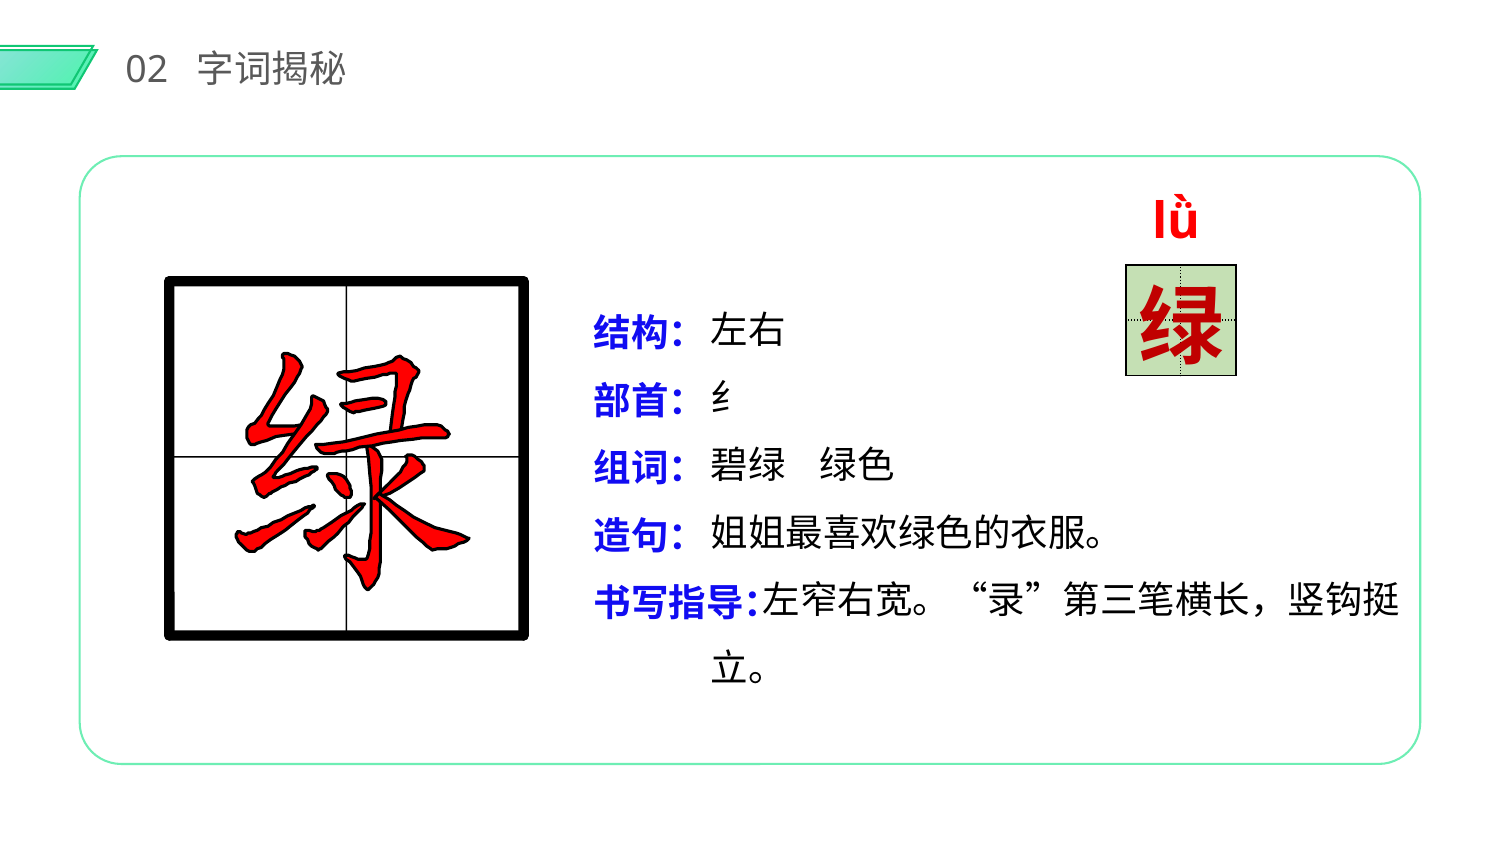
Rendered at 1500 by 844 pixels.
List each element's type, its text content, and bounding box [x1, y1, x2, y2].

text_box 左右 纟 碧绿 绿色 姐姐最喜欢绿色的衣服。 左窄右宽。“录”第三笔横长，竖钩挺立。 [699, 278, 1427, 695]
text_box 绿 [1127, 266, 1236, 380]
text_box lǜ [1141, 183, 1266, 255]
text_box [169, 281, 524, 636]
list 02 字词揭秘 [114, 44, 507, 99]
text_box 结构： 部首： 组词： 造句： 书写指导： [582, 281, 699, 630]
